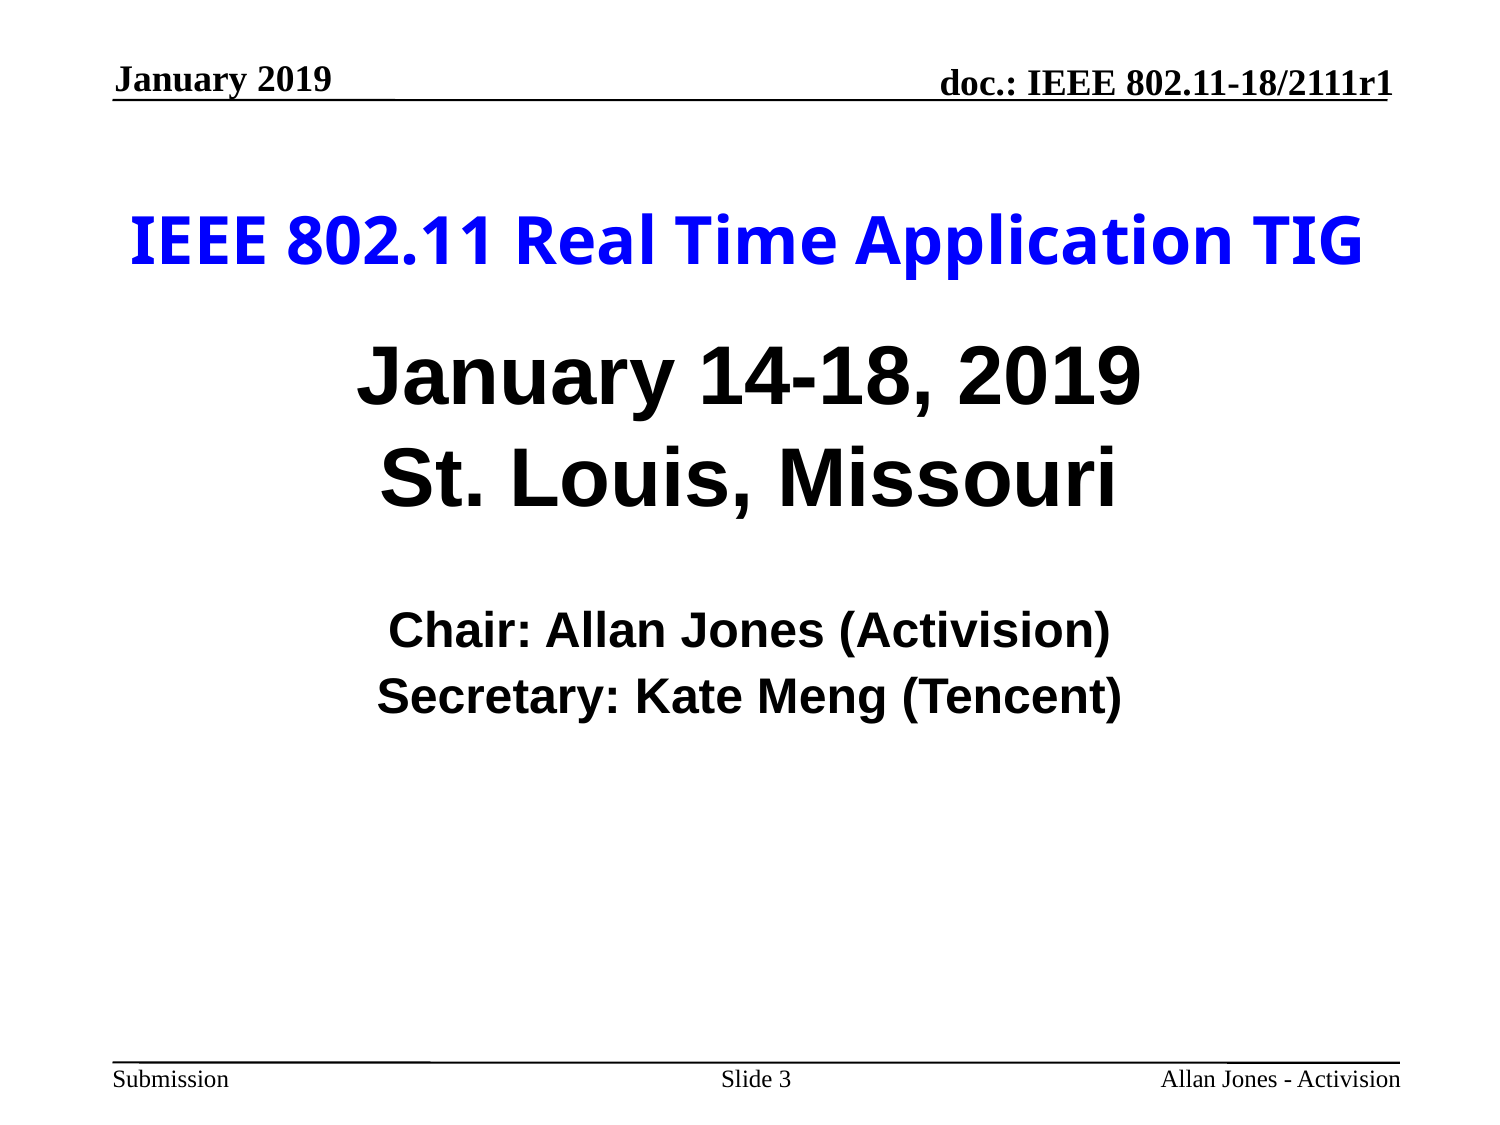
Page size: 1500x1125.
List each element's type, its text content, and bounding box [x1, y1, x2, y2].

footer Allan Jones - Activision [902, 1061, 1402, 1093]
title IEEE 802.11 Real Time Application TIG [111, 149, 1387, 326]
list January 14-18, 2019 St. Louis, Missouri Chair: Allan Jones (Activision) Secretary: Kate Meng (Tencent) [112, 324, 1388, 1000]
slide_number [114, 54, 493, 100]
slide_number Slide 3 [712, 1061, 800, 1123]
